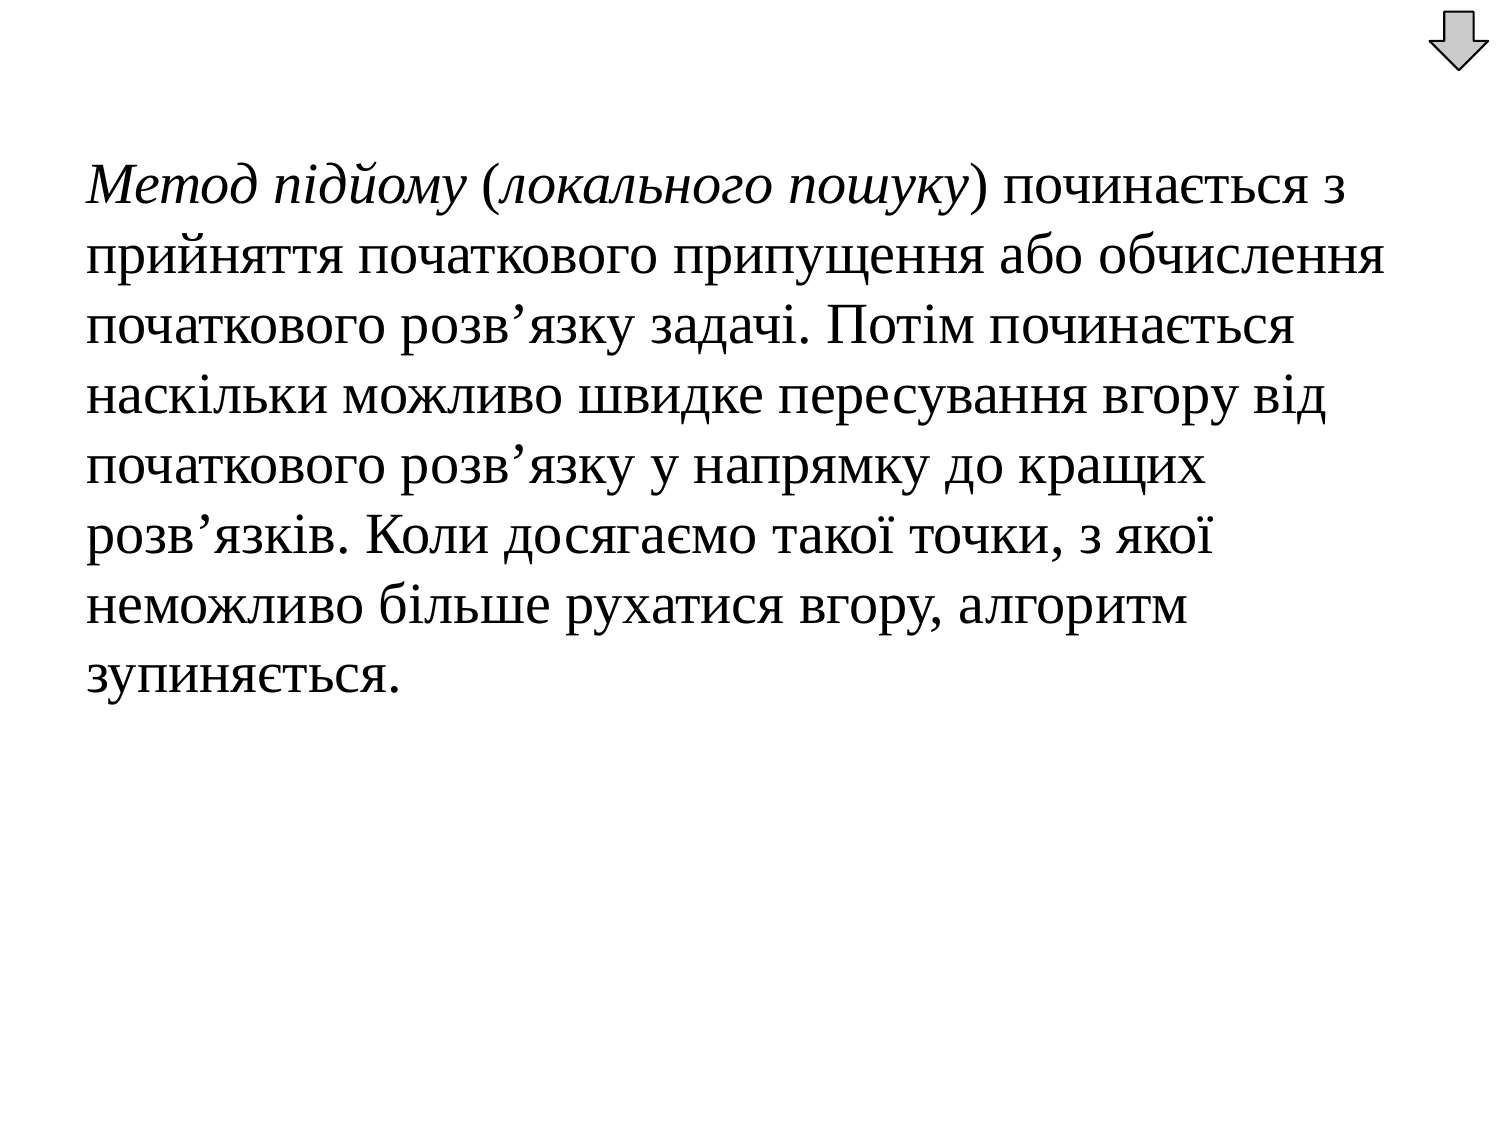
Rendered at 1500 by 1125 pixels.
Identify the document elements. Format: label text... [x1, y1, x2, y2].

text_box [1429, 11, 1489, 71]
list Метод підйому (локального пошуку) починається з прийняття початкового припущення або обчислення початкового розв’язку задачі. Потім починається наскільки можливо швидке пересування вгору від початкового розв’язку у напрямку до кращих розв’язків. Коли досягаємо такої точки, з якої неможливо більше рухатися вгору, алгоритм зупиняється. [0, 136, 1500, 1125]
